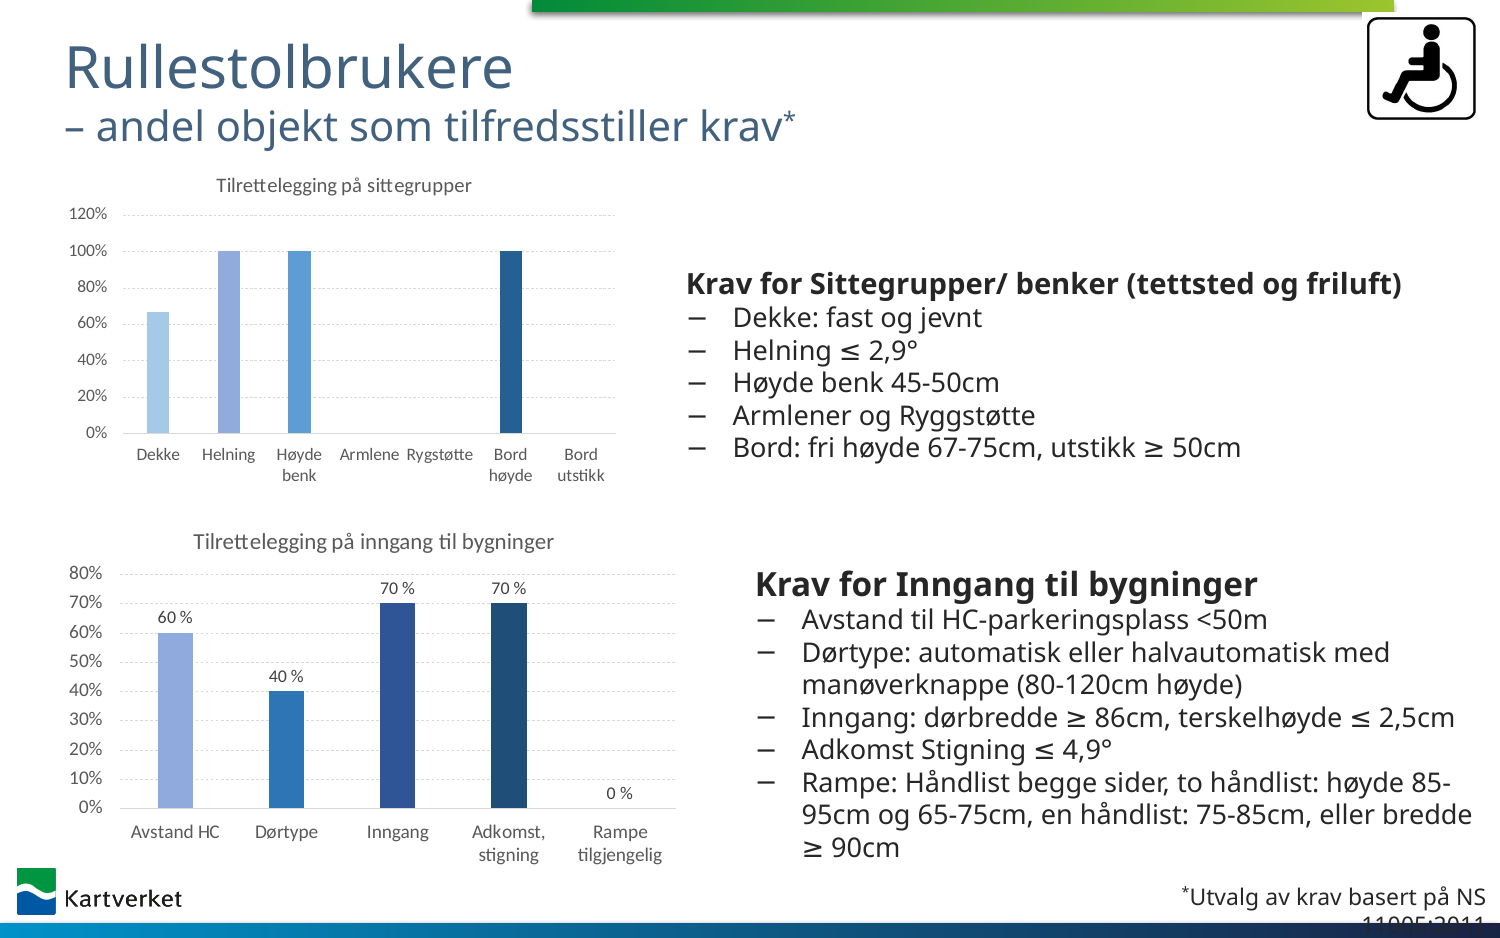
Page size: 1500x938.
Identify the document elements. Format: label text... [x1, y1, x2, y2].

picture [62, 166, 626, 492]
picture [1362, 12, 1481, 126]
text_box *Utvalg av krav basert på NS 11005:2011 [1068, 873, 1500, 938]
text_box Krav for Sittegrupper/ benker (tettsted og friluft) Dekke: fast og jevnt Helning ≤ 2,9° Høyde benk 45-50cm Armlener og Ryggstøtte Bord: fri høyde 67-75cm, utstikk ≥ 50cm [670, 258, 1418, 471]
text_box Rullestolbrukere – andel objekt som tilfredsstiller krav* [49, 25, 1431, 158]
picture [62, 520, 687, 874]
text_box Krav for Inngang til bygninger Avstand til HC-parkeringsplass <50m Dørtype: automatisk eller halvautomatisk med manøverknappe (80-120cm høyde) Inngang: dørbredde ≥ 86cm, terskelhøyde ≤ 2,5cm Adkomst Stigning ≤ 4,9° Rampe: Håndlist begge sider, to håndlist: høyde 85-95cm og 65-75cm, en håndlist: 75-85cm, eller bredde ≥ 90cm [740, 555, 1491, 870]
